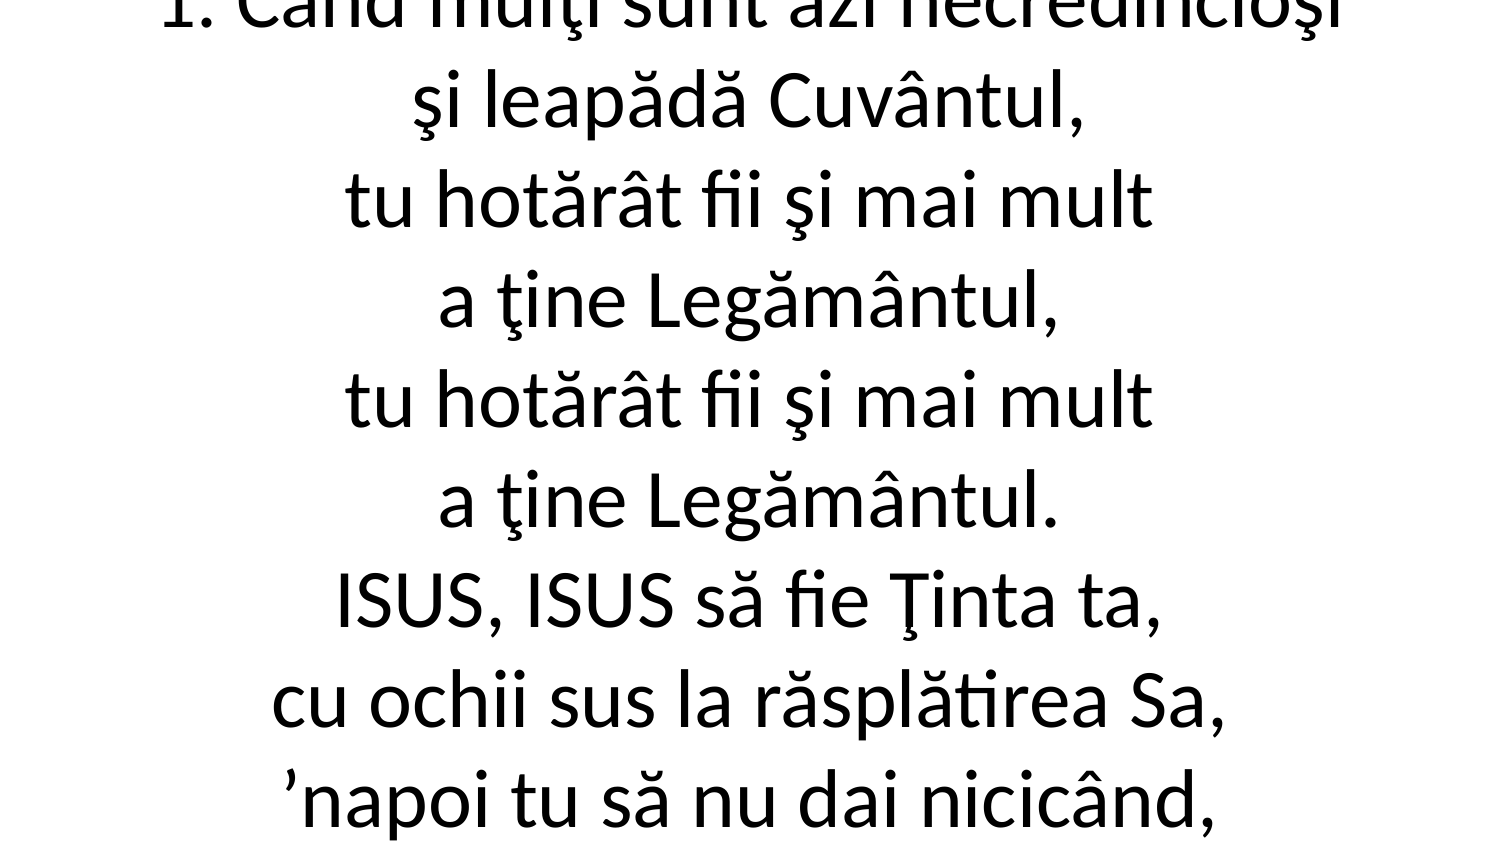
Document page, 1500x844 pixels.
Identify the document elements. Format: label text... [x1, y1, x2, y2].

text_box 1. Când mulţi sunt azi necredincioşi şi leapădă Cuvântul, tu hotărât fii şi mai mult a ţine Legământul, tu hotărât fii şi mai mult a ţine Legământul. ISUS, ISUS să fie Ţinta ta, cu ochii sus la răsplătirea Sa, ʼnapoi tu să nu dai nicicând, fii treaz şi luptă biruind! [139, 0, 1361, 844]
